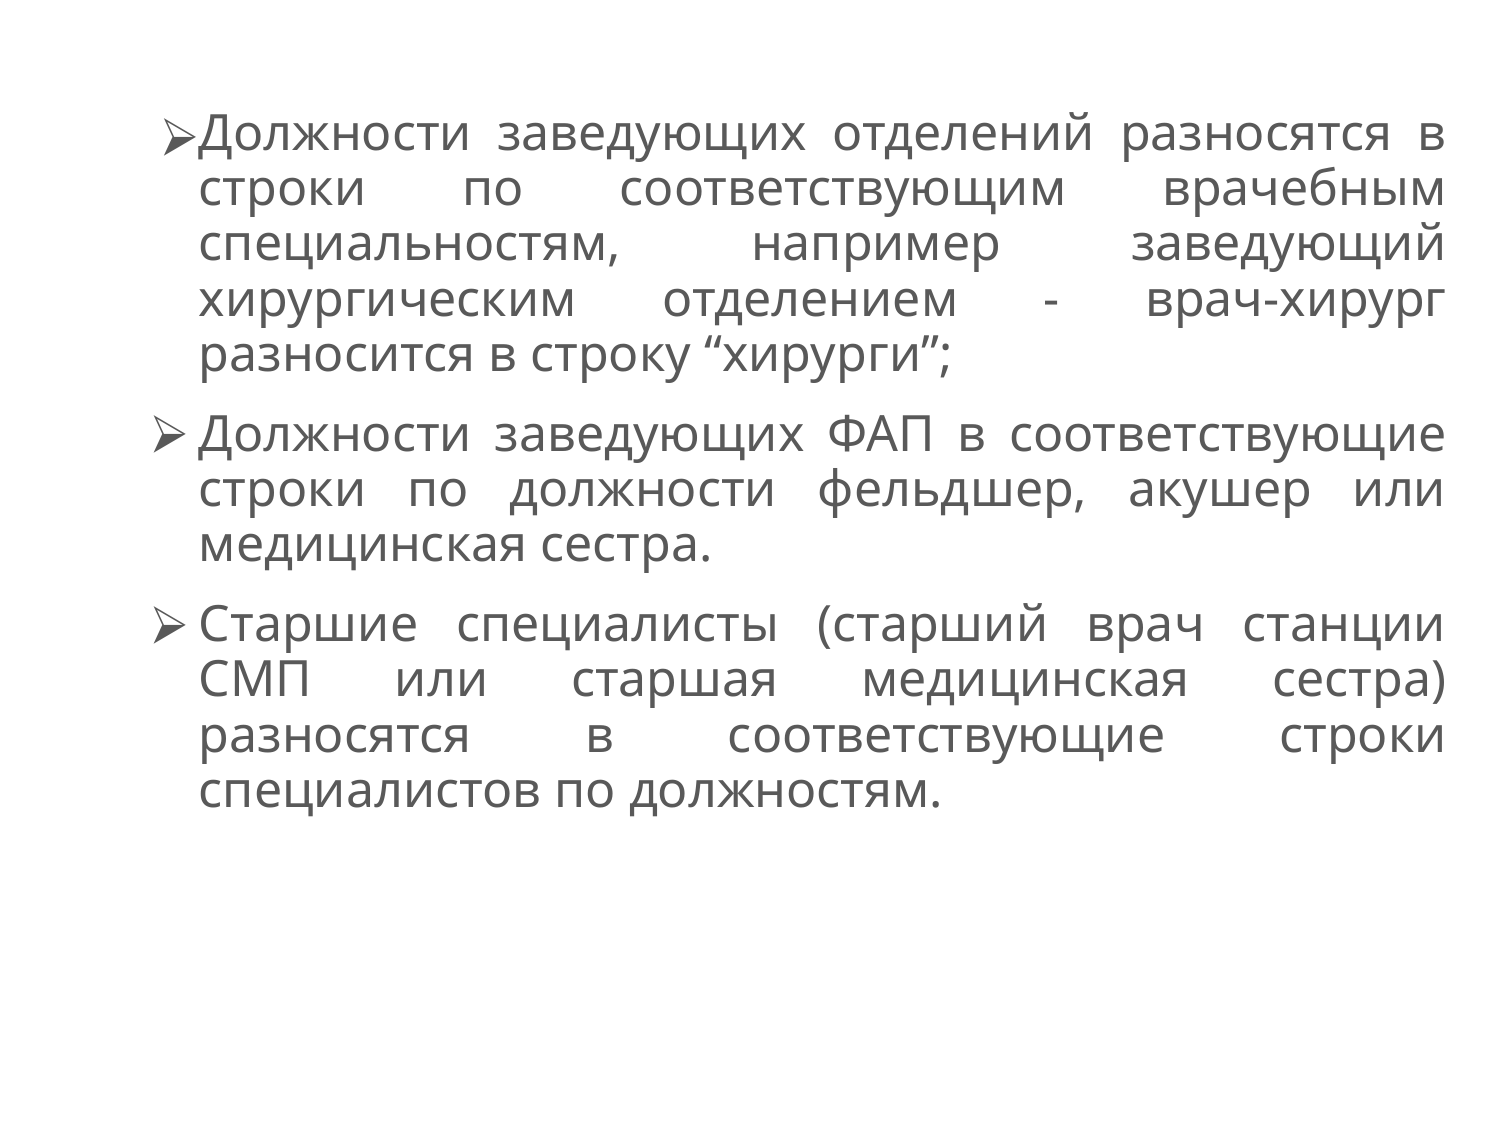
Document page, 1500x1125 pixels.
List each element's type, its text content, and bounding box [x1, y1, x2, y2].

list Должности заведующих отделений разносятся в строки по соответствующим врачебным специальностям, например заведующий хирургическим отделением - врач-хирург разносится в строку “хирурги”; Должности заведующих ФАП в соответствующие строки по должности фельдшер, акушер или медицинская сестра. Старшие специалисты (старший врач станции СМП или старшая медицинская сестра) разносятся в соответствующие строки специалистов по должностям. [123, 101, 1447, 961]
